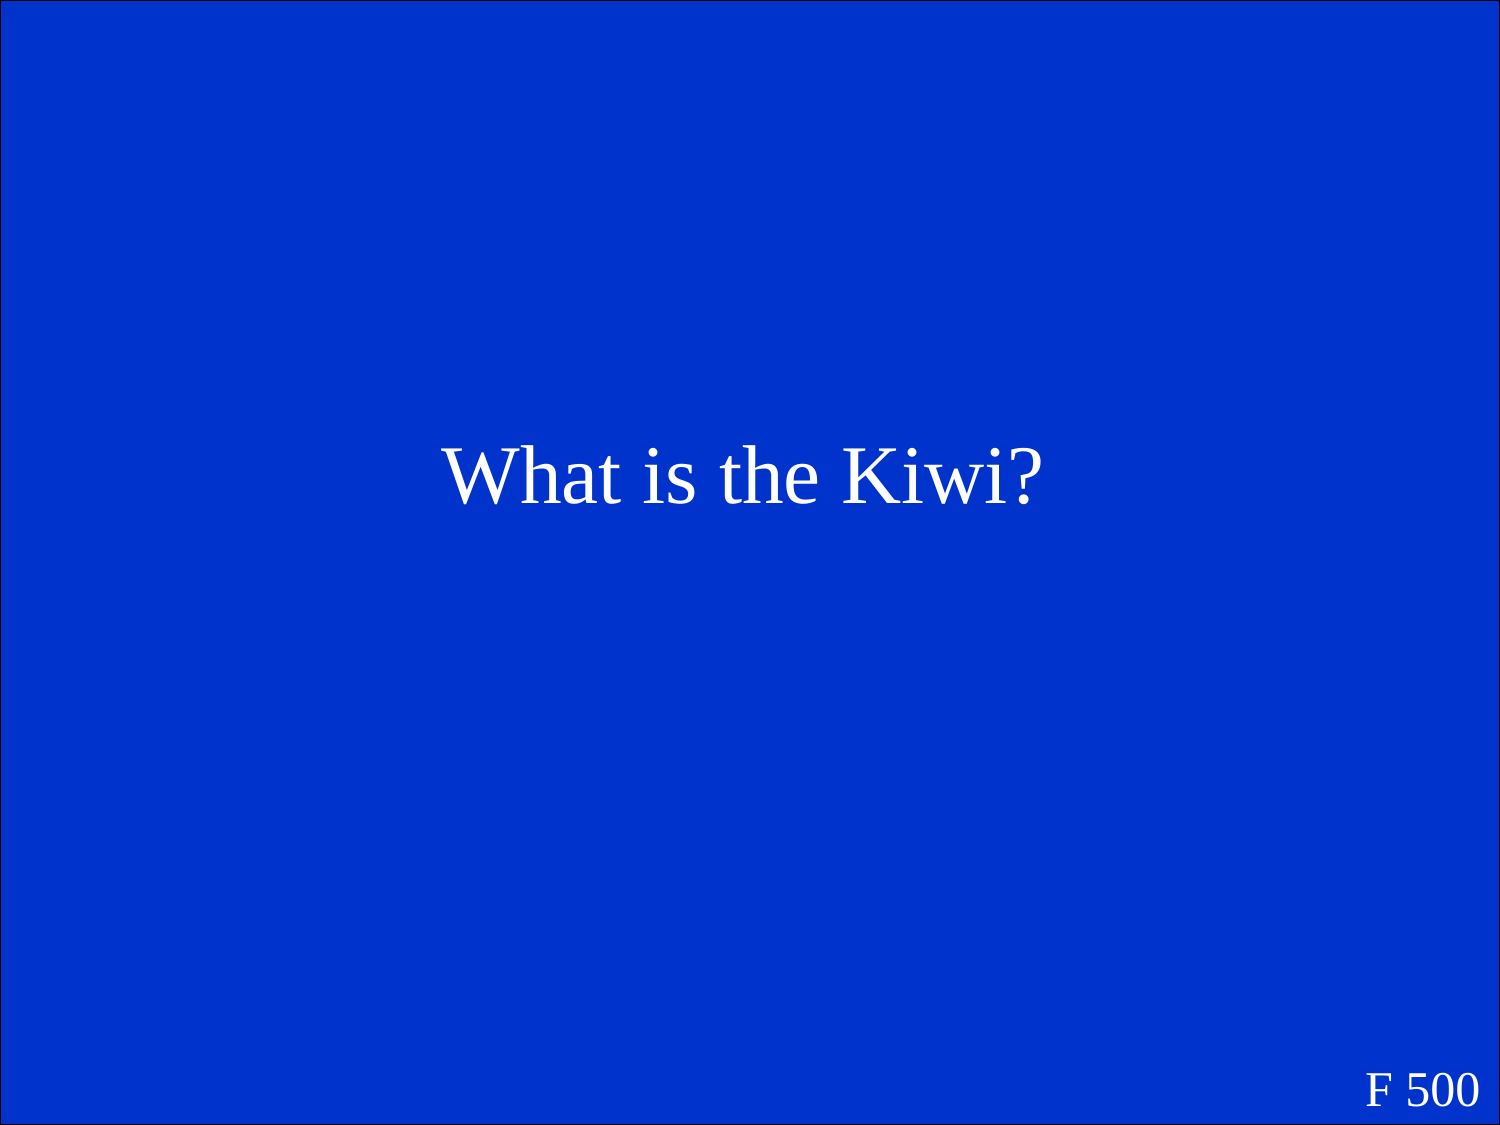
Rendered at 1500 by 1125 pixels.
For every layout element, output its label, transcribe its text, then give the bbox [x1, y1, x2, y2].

text_box [0, 0, 1500, 1125]
text_box F 500 [1350, 1049, 1496, 1125]
text_box What is the Kiwi? [224, 412, 1263, 528]
